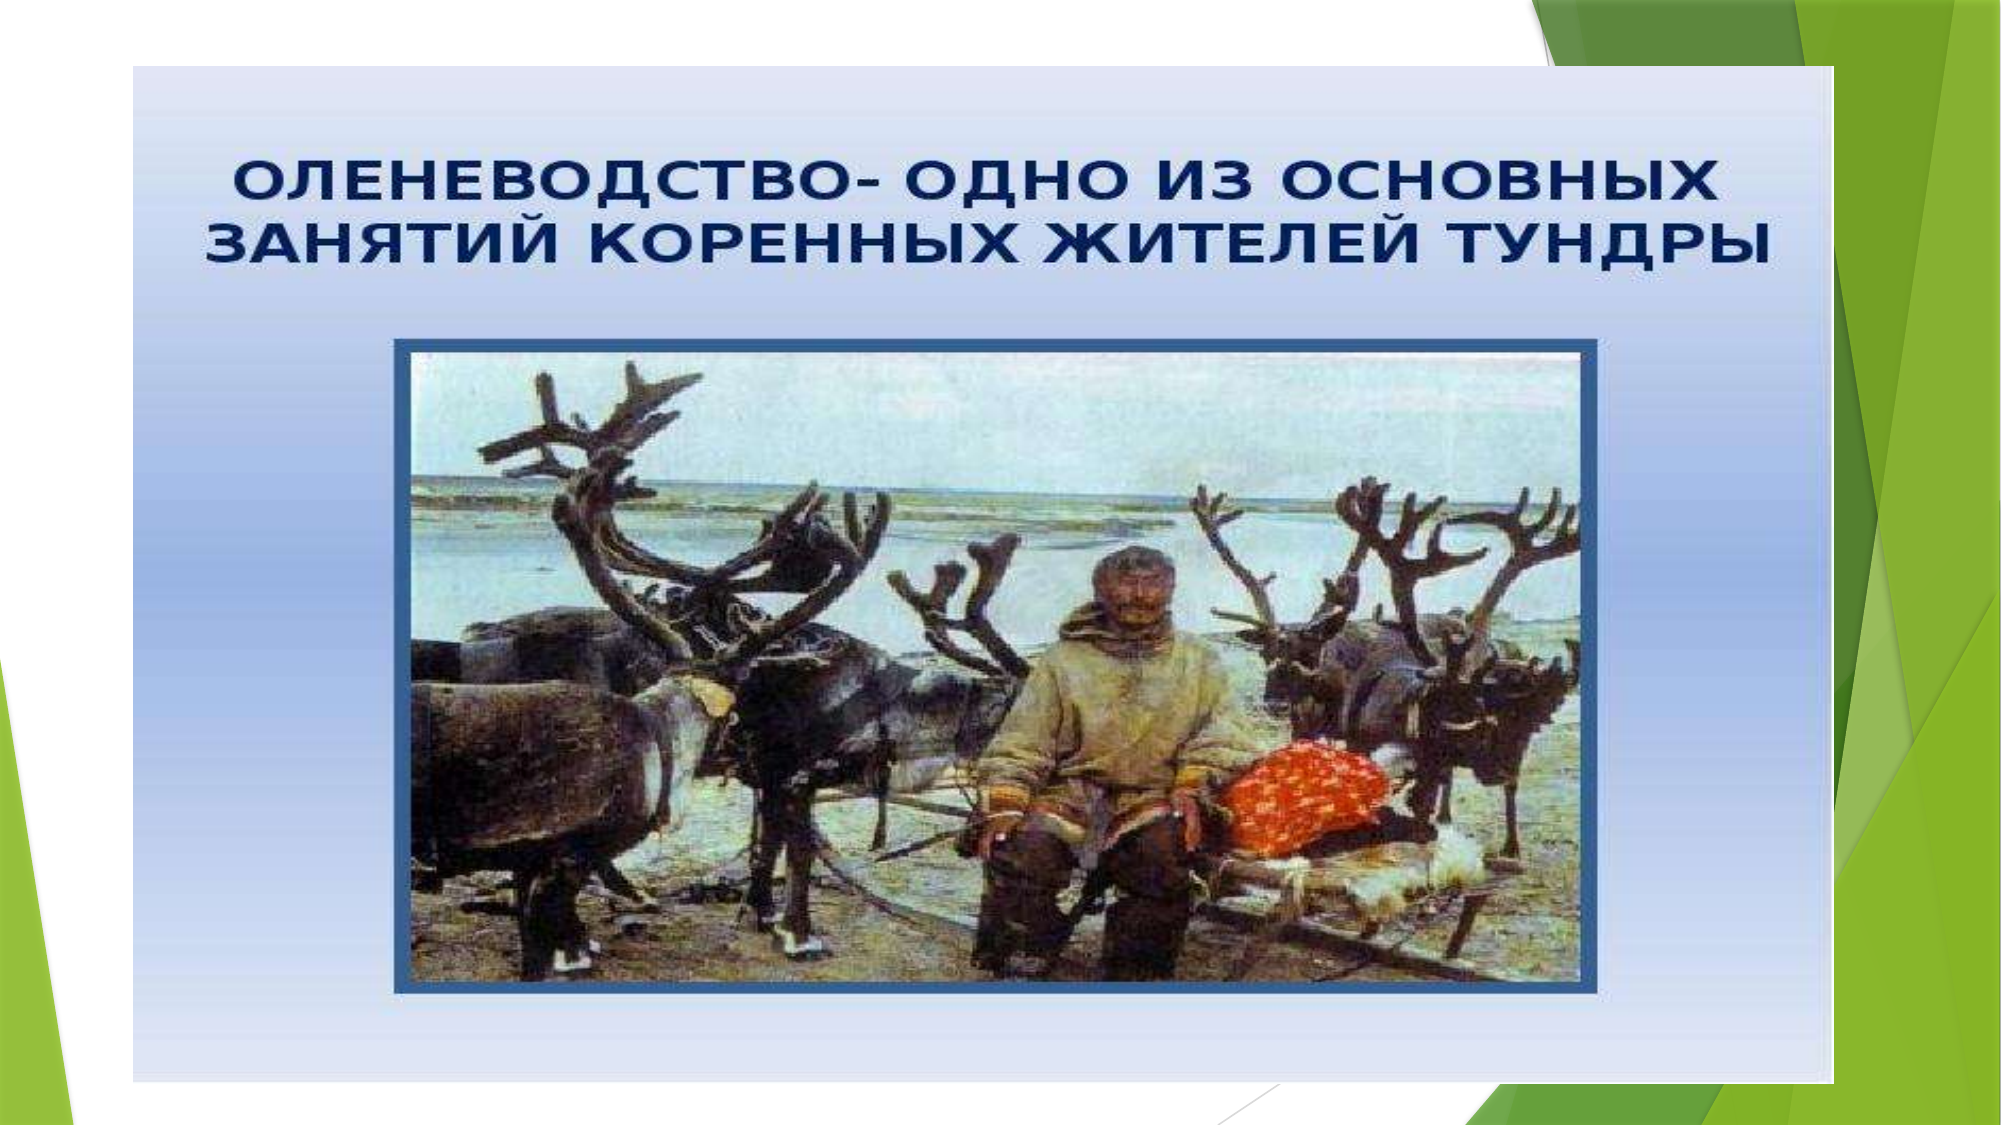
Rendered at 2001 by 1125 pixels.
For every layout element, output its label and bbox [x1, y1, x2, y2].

picture [132, 66, 1834, 1084]
